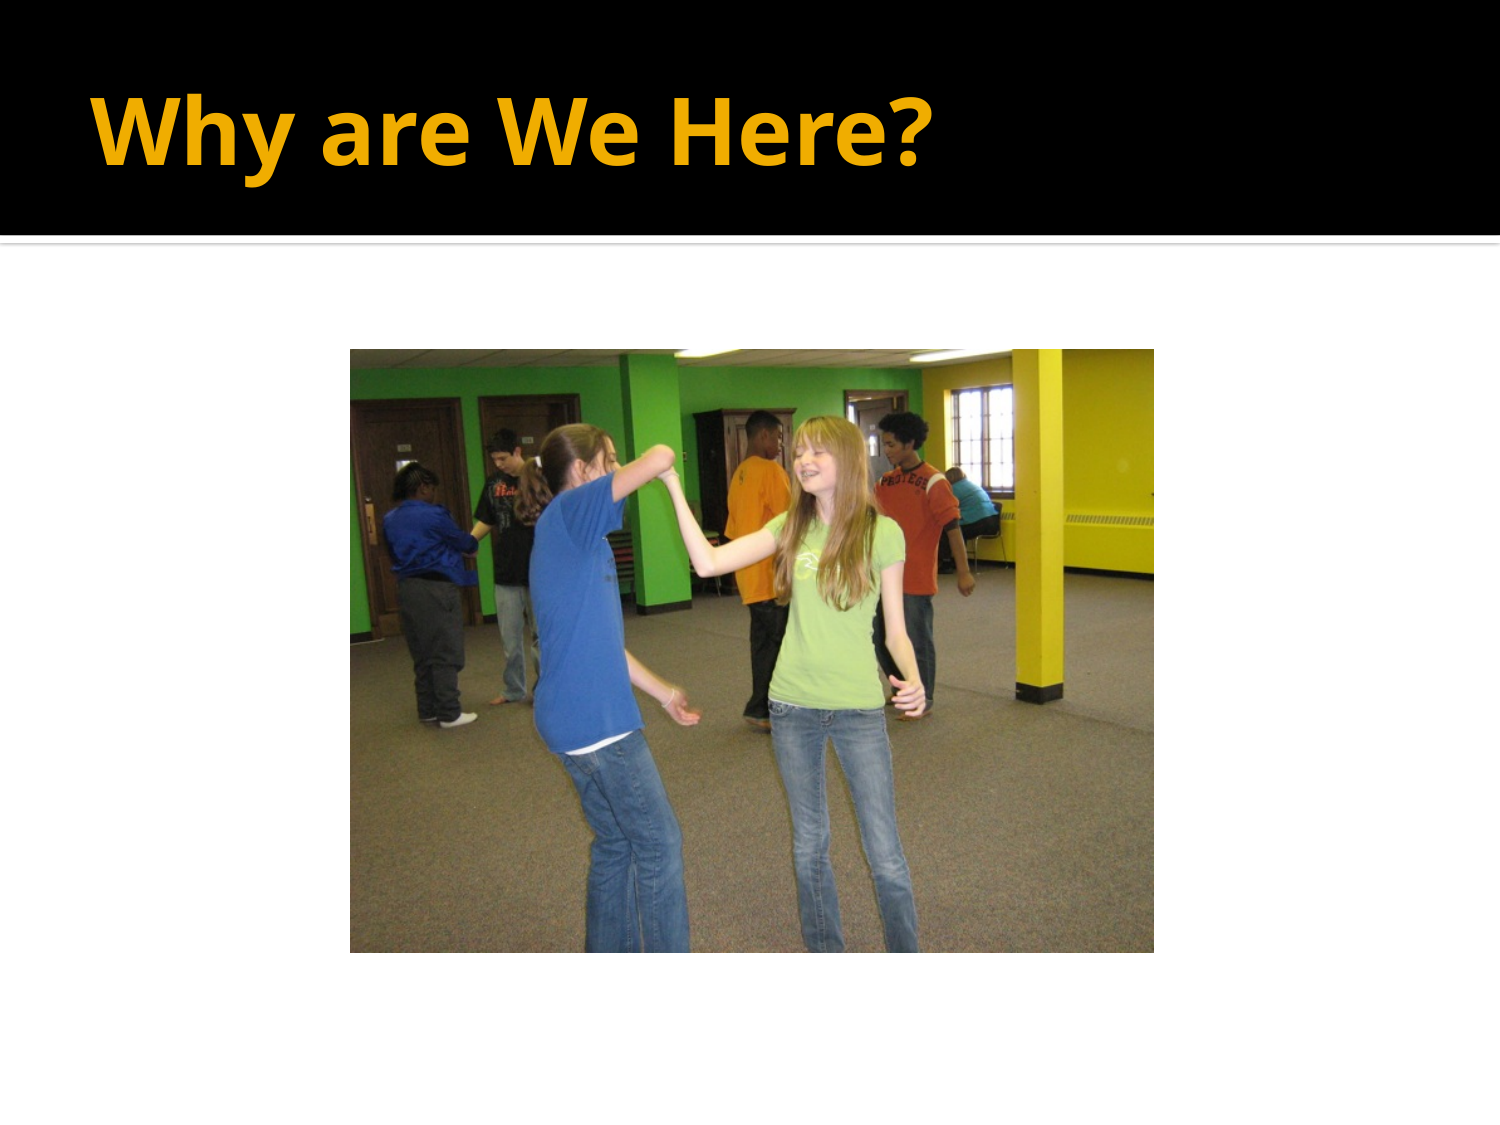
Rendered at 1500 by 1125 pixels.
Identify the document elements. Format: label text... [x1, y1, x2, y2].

title Why are We Here? [75, 25, 1425, 231]
picture [349, 349, 1154, 953]
